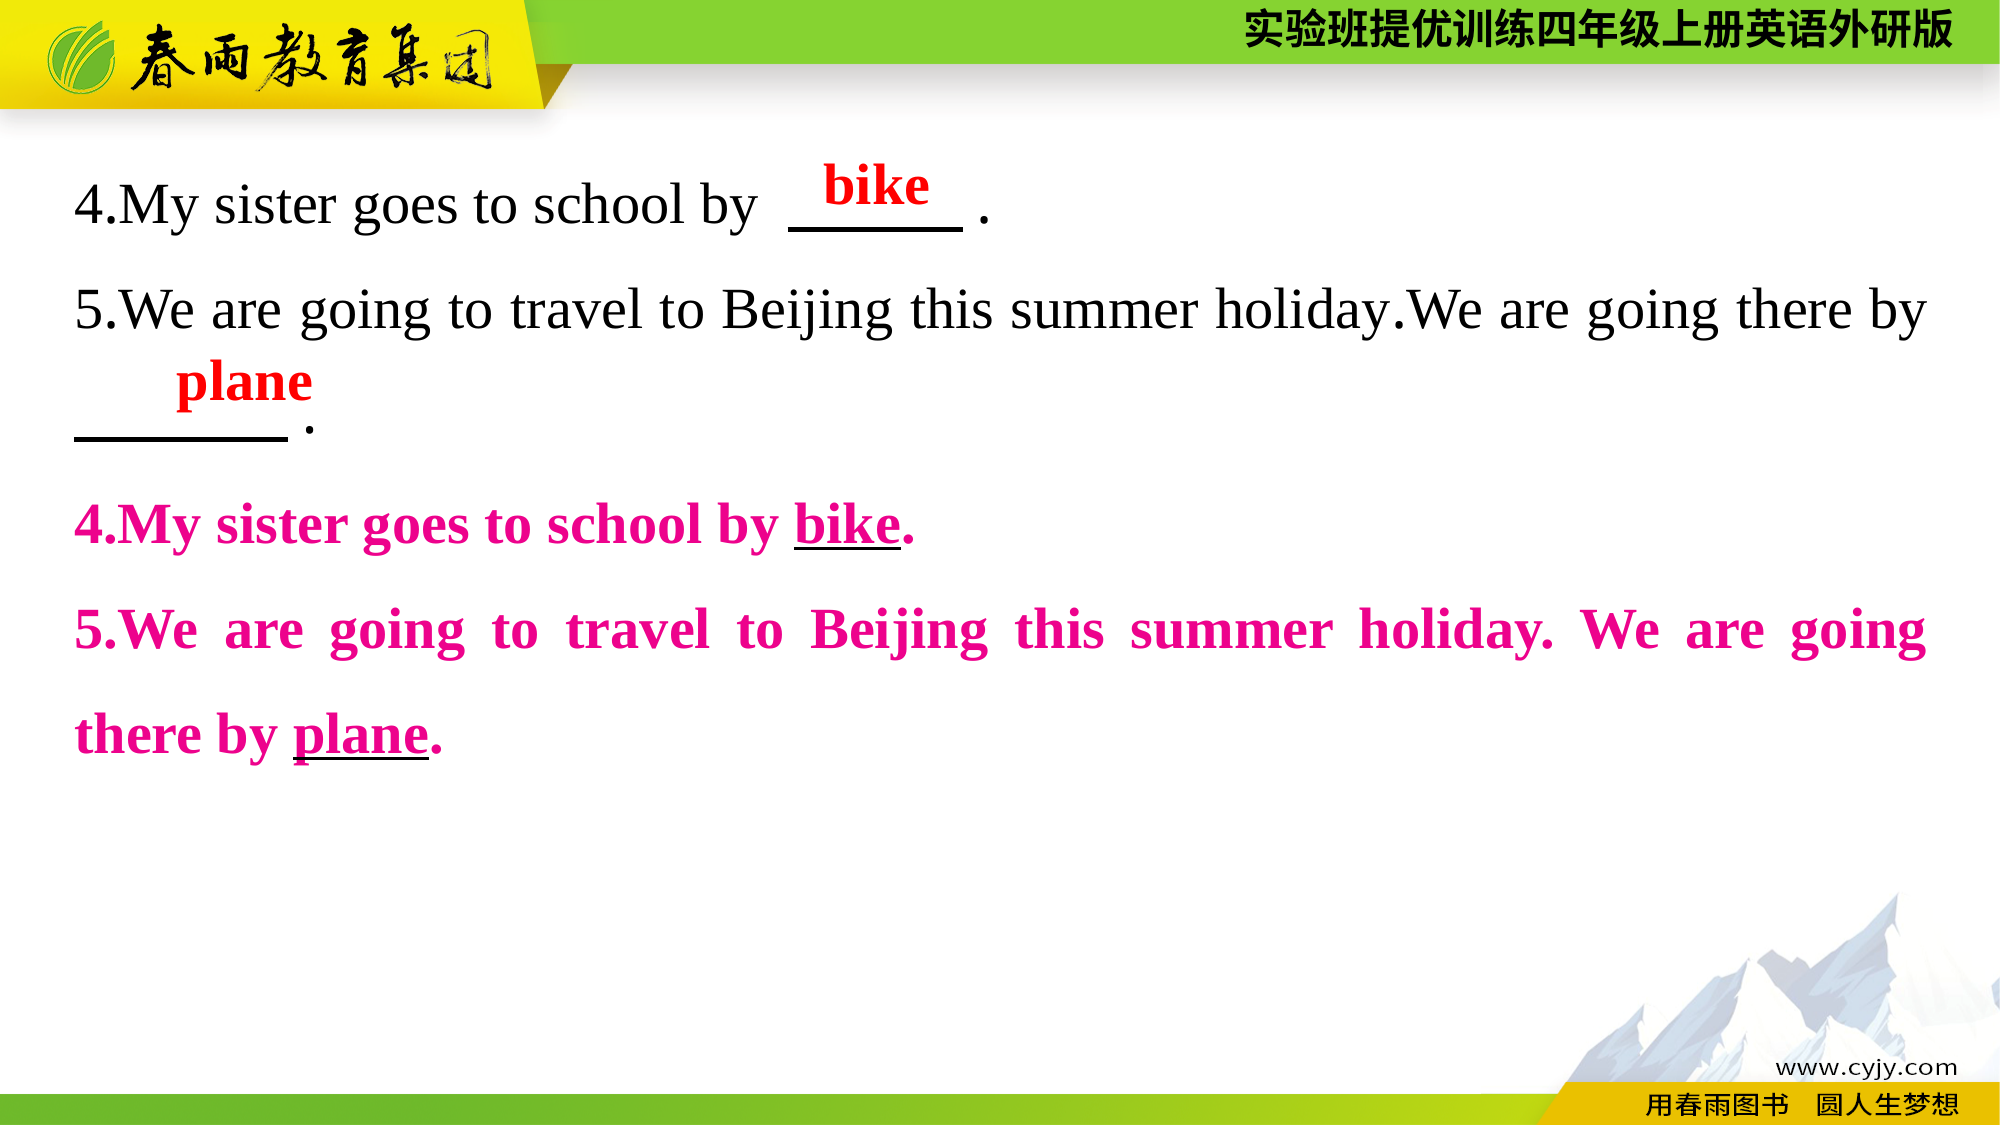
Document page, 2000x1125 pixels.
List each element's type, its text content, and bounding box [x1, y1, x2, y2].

text_box 4.My sister goes to school by bike. 5.We are going to travel to Beijing this summer holiday. We are going there by plane. [59, 442, 1944, 773]
text_box plane [162, 334, 329, 420]
text_box bike [808, 138, 946, 224]
picture [0, 0, 2000, 1125]
list 4.My sister goes to school by . 5.We are going to travel to Beijing this summer holiday.We are going there by . [59, 122, 1944, 442]
